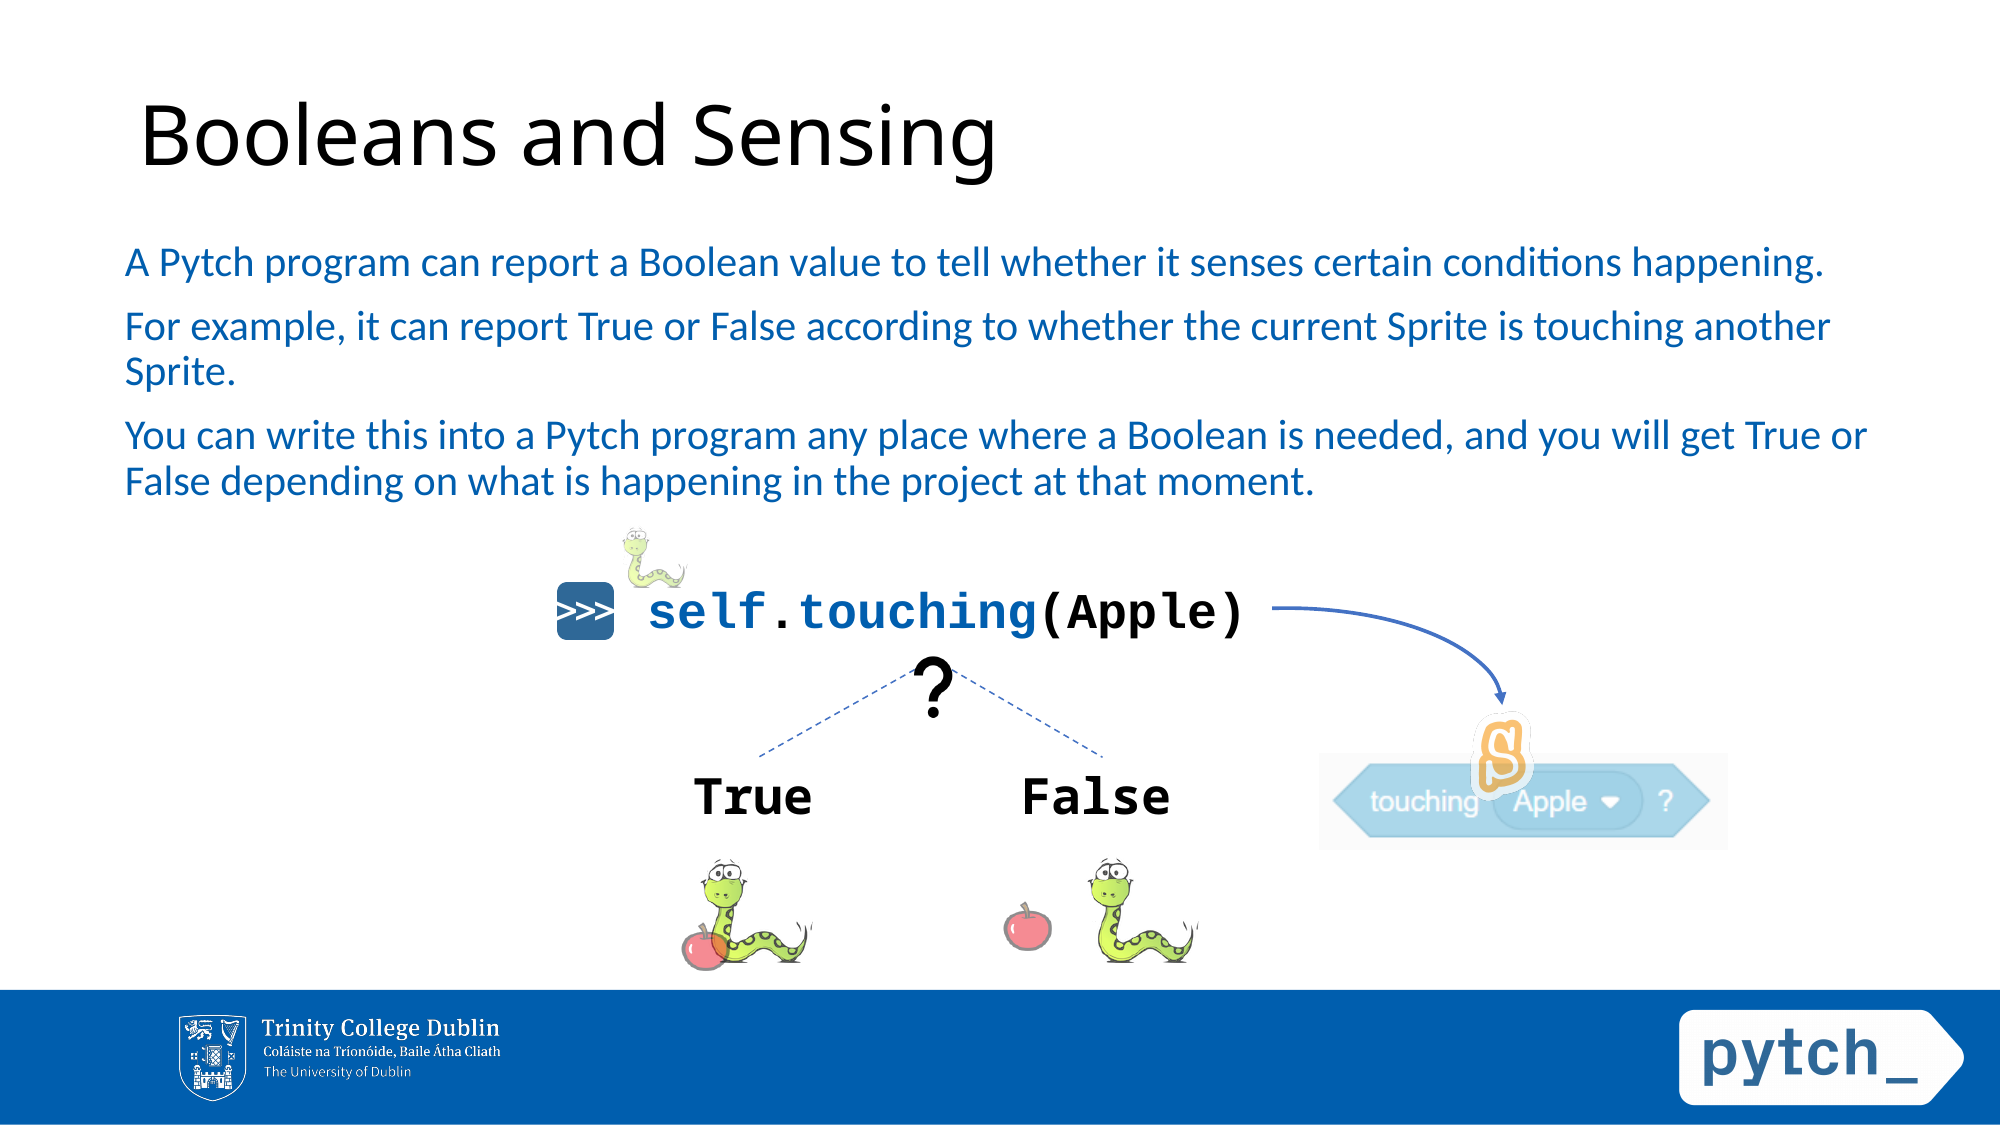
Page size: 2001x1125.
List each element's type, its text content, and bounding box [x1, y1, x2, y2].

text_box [933, 659, 1103, 758]
text_box False [1006, 757, 1199, 832]
text_box True [678, 757, 838, 832]
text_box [1003, 854, 1199, 963]
picture [178, 1014, 502, 1102]
picture [897, 651, 969, 723]
text_box [1272, 607, 1507, 707]
picture [1319, 707, 1728, 850]
picture [621, 525, 688, 588]
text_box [758, 659, 933, 758]
list A Pytch program can report a Boolean value to tell whether it senses certain conditions happening. For example, it can report True or False according to whether the current Sprite is touching another Sprite. You can write this into a Pytch program any place where a Boolean is needed, and you will get True or False depending on what is happening in the project at that moment. [109, 232, 1938, 517]
text_box self.touching(Apple) [632, 570, 1263, 646]
picture [556, 582, 614, 640]
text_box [681, 855, 813, 971]
title Booleans and Sensing [123, 30, 1849, 232]
picture [1590, 894, 2001, 1125]
